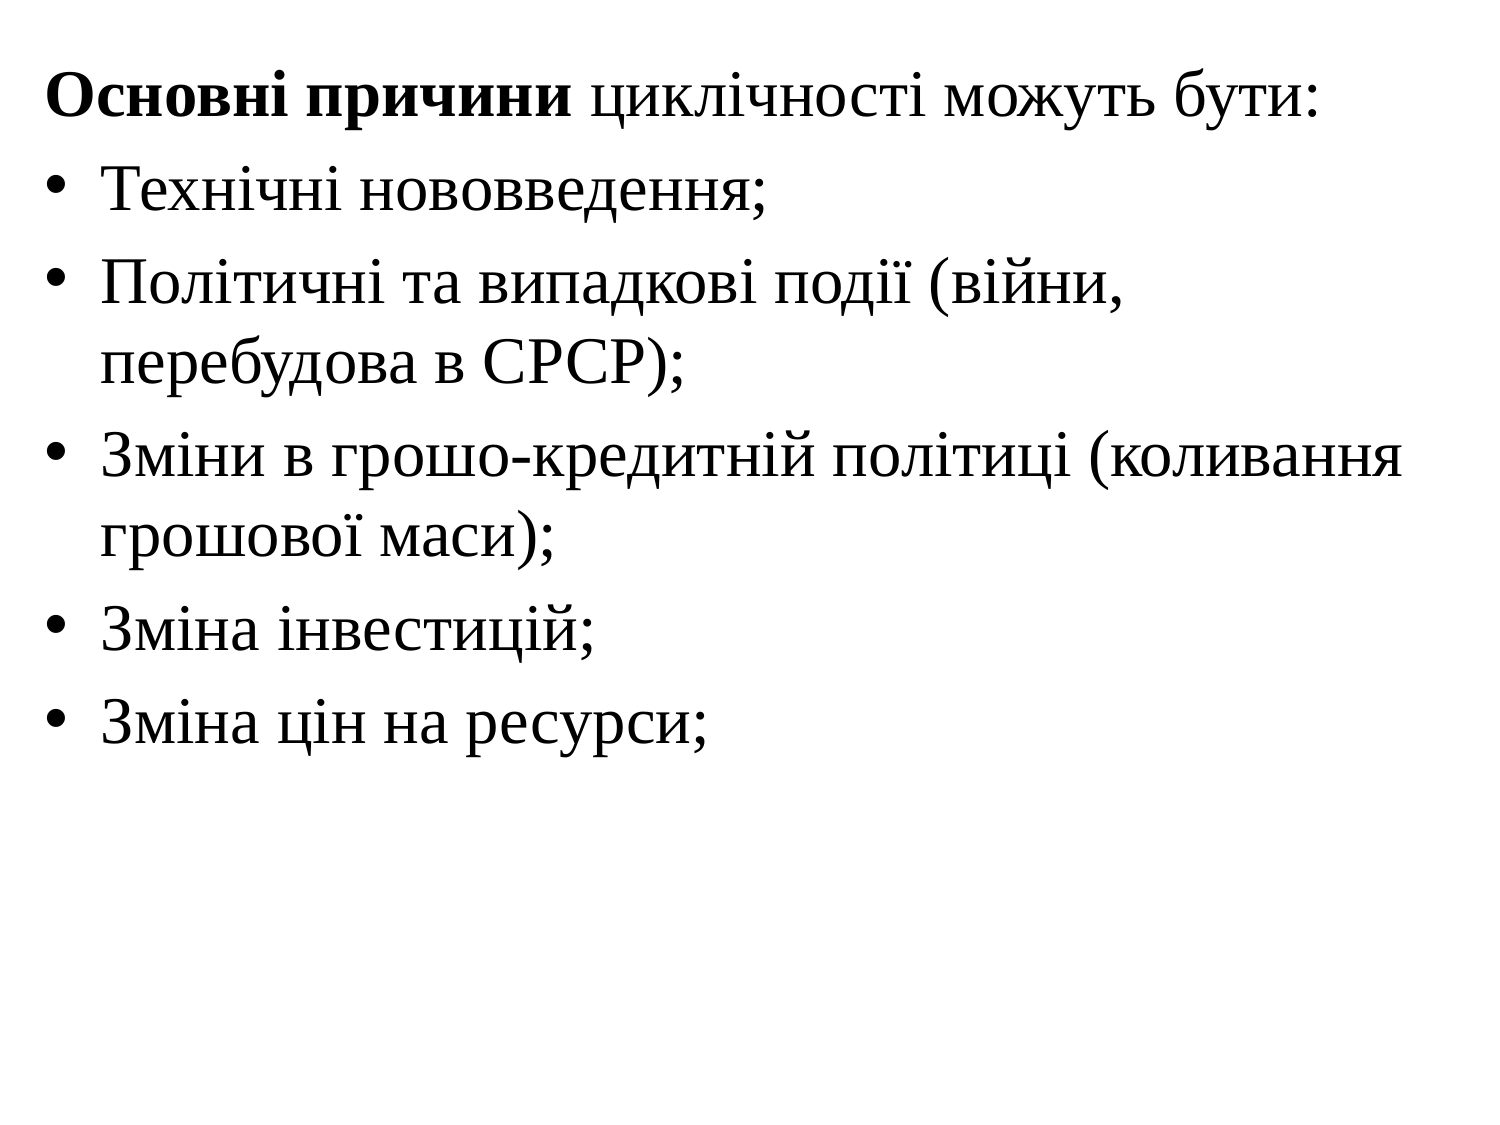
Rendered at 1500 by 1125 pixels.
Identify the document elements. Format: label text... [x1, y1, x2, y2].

list Основні причини циклічності можуть бути: Технічні нововведення; Політичні та випадкові події (війни, перебудова в СРСР); Зміни в грошо-кредитній політиці (коливання грошової маси); Зміна інвестицій; Зміна цін на ресурси; [29, 42, 1425, 1005]
